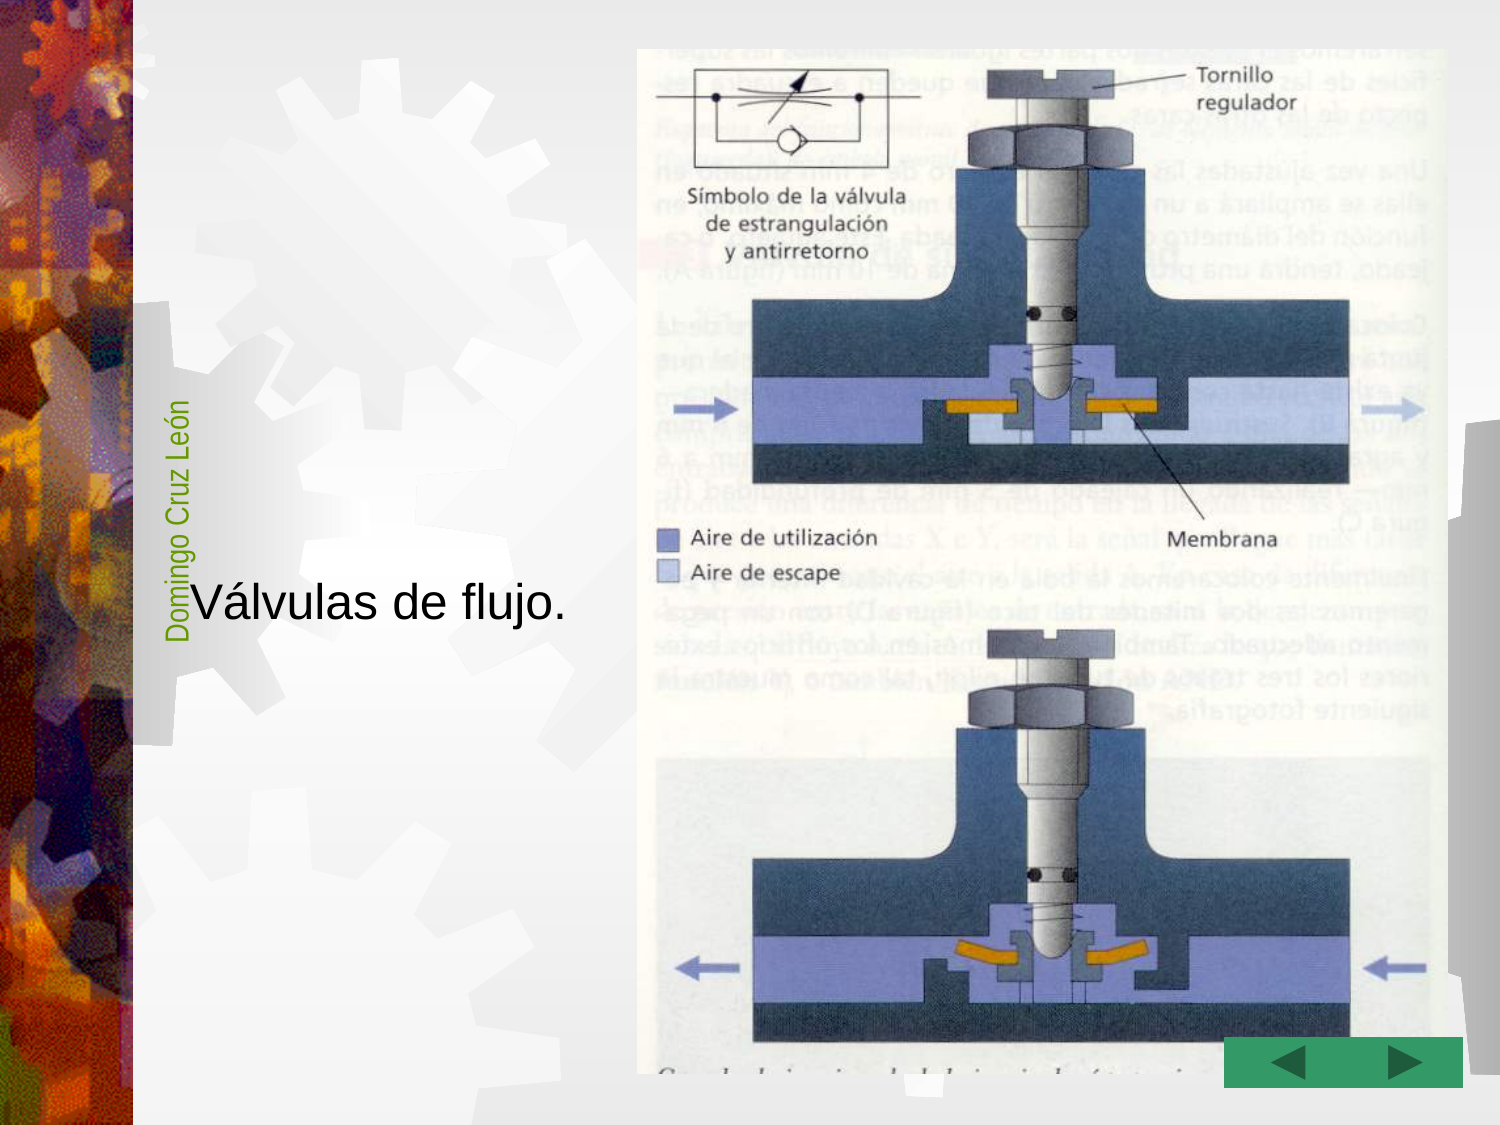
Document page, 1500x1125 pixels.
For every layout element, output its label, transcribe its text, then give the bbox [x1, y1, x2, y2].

text_box [1224, 1082, 1351, 1088]
picture [0, 0, 133, 1125]
picture [637, 49, 1448, 1074]
title Válvulas de flujo. [174, 549, 613, 638]
text_box [1351, 1037, 1463, 1088]
